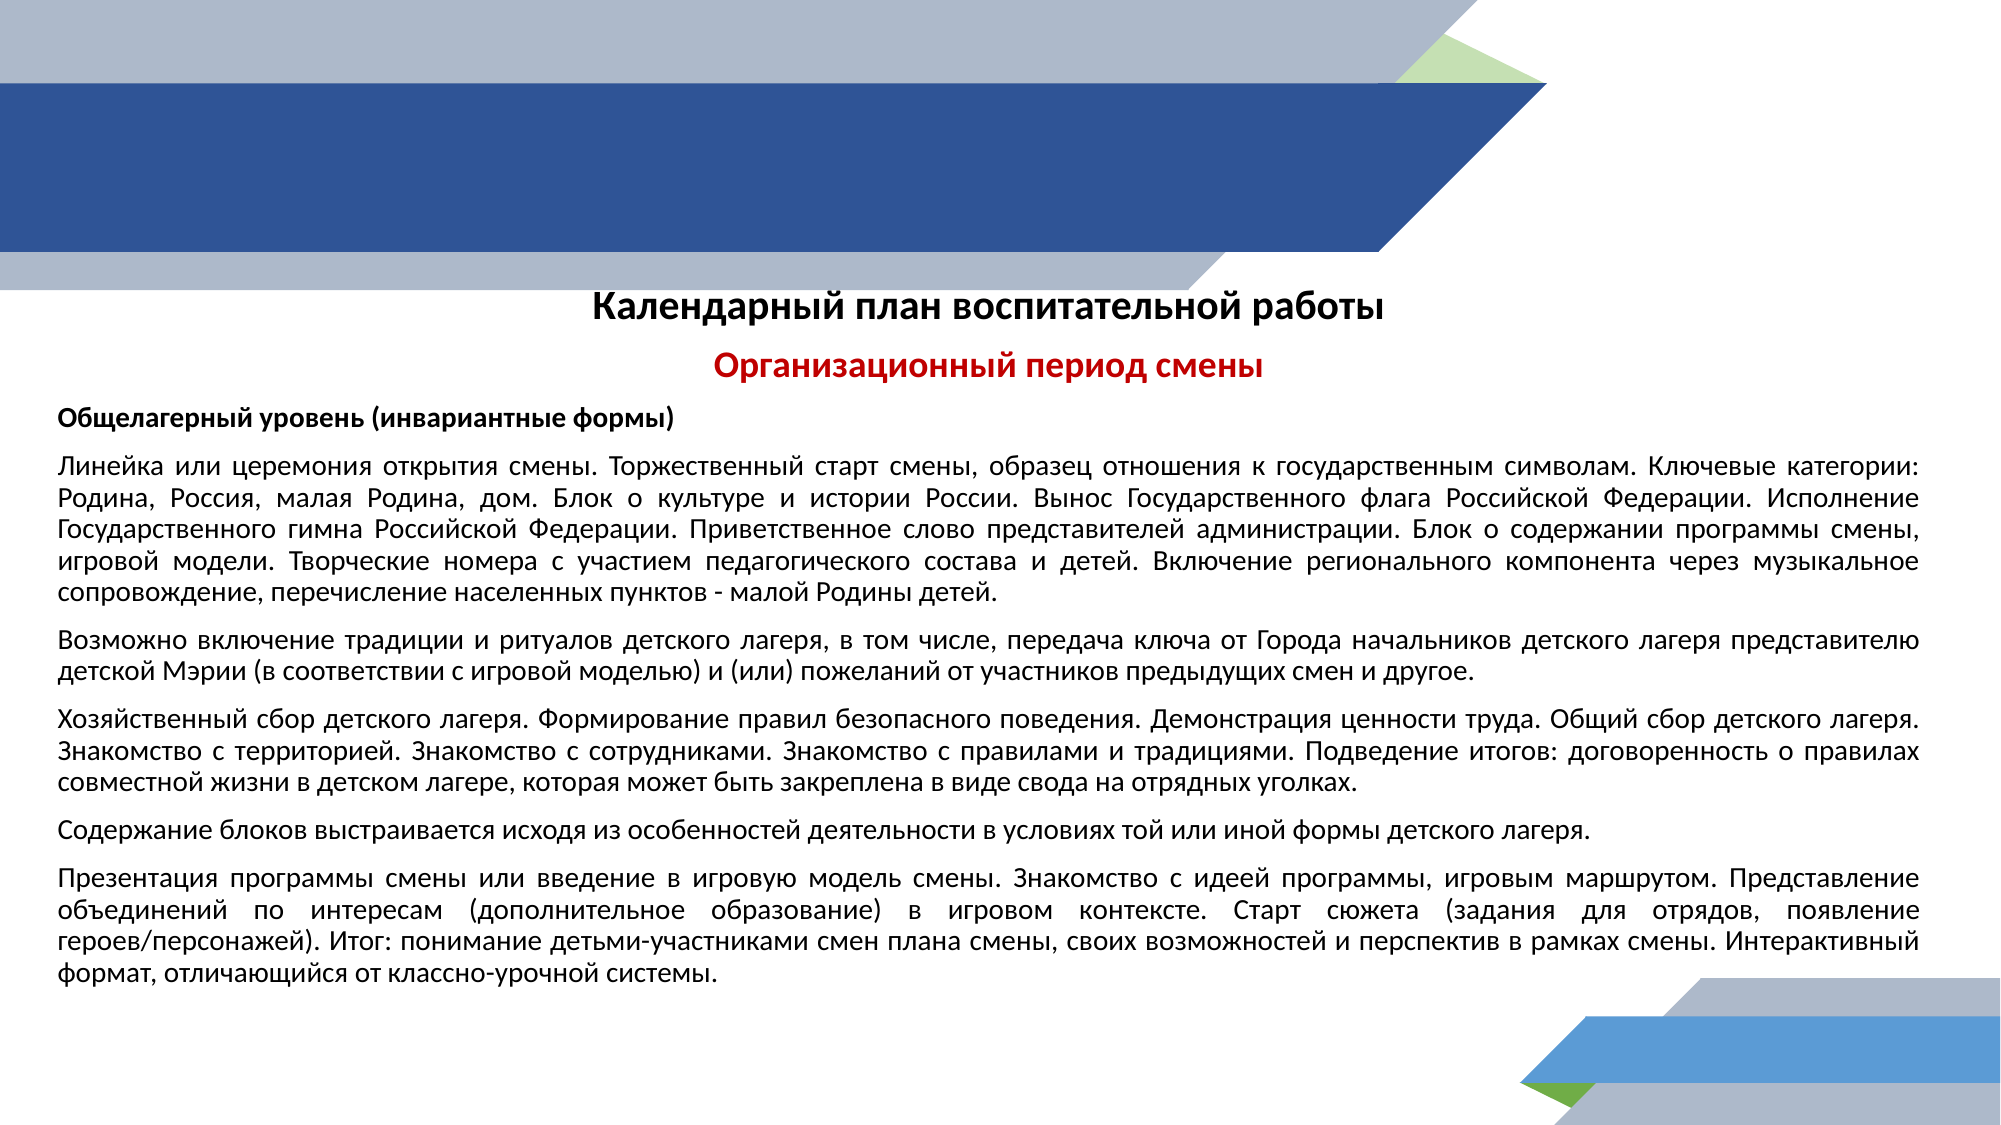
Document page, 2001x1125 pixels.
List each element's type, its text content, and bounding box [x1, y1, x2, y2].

list Календарный план воспитательной работы Организационный период смены Общелагерный уровень (инвариантные формы) Линейка или церемония открытия смены. Торжественный старт смены, образец отношения к государственным символам. Ключевые категории: Родина, Россия, малая Родина, дом. Блок о культуре и истории России. Вынос Государственного флага Российской Федерации. Исполнение Государственного гимна Российской Федерации. Приветственное слово представителей администрации. Блок о содержании программы смены, игровой модели. Творческие номера с участием педагогического состава и детей. Включение регионального компонента через музыкальное сопровождение, перечисление населенных пунктов - малой Родины детей. Возможно включение традиции и ритуалов детского лагеря, в том числе, передача ключа от Города начальников детского лагеря представителю детской Мэрии (в соответствии с игровой моделью) и (или) пожеланий от участников предыдущих смен и другое. Хозяйственный сбор детского лагеря. Формирование правил безопасного поведения. Демонстрация ценности труда. Общий сбор детского лагеря. Знакомство с территорией. Знакомство с сотрудниками. Знакомство с правилами и традициями. Подведение итогов: договоренность о правилах совместной жизни в детском лагере, которая может быть закреплена в виде свода на отрядных уголках. Содержание блоков выстраивается исходя из особенностей деятельности в условиях той или иной формы детского лагеря. Презентация программы смены или введение в игровую модель смены. Знакомство с идеей программы, игровым маршрутом. Представление объединений по интересам (дополнительное образование) в игровом контексте. Старт сюжета (задания для отрядов, появление героев/персонажей). Итог: понимание детьми-участниками смен плана смены, своих возможностей и перспектив в рамках смены. Интерактивный формат, отличающийся от классно-урочной системы. [20, 149, 1936, 1125]
